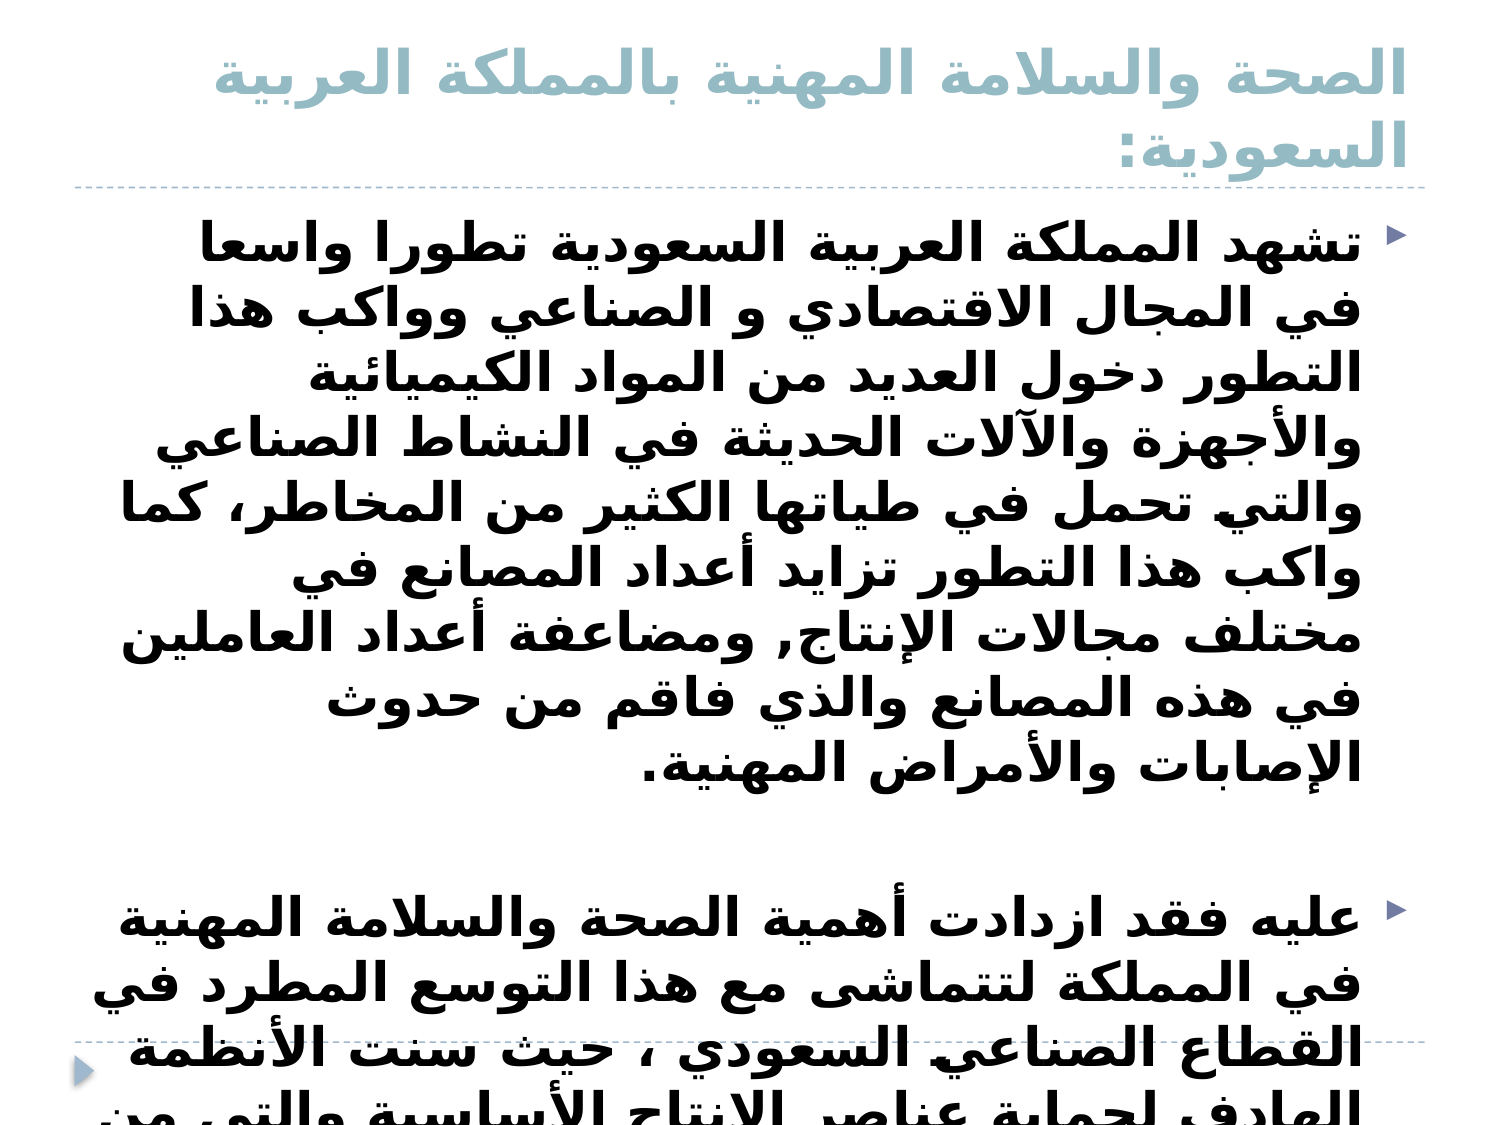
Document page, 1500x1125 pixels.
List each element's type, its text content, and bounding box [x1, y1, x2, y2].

title الصحة والسلامة المهنية بالمملكة العربية السعودية: [75, 24, 1425, 188]
list تشهد المملكة العربية السعودية تطورا واسعا في المجال الاقتصادي و الصناعي وواكب هذا التطور دخول العديد من المواد الكيميائية والأجهزة والآلات الحديثة في النشاط الصناعي والتي تحمل في طياتها الكثير من المخاطر، كما واكب هذا التطور تزايد أعداد المصانع في مختلف مجالات الإنتاج, ومضاعفة أعداد العاملين في هذه المصانع والذي فاقم من حدوث الإصابات والأمراض المهنية. عليه فقد ازدادت أهمية الصحة والسلامة المهنية في المملكة لتتماشى مع هذا التوسع المطرد في القطاع الصناعي السعودي ، حيث سنت الأنظمة الهادف لحماية عناصر الإنتاج الأساسية والتي من أهمها العنصر البشري وصدرت أنظمة تتعلق بحماية العامل والتعويض عن إصابات أو مخاطر العمل بالمملكة. [75, 200, 1425, 1010]
